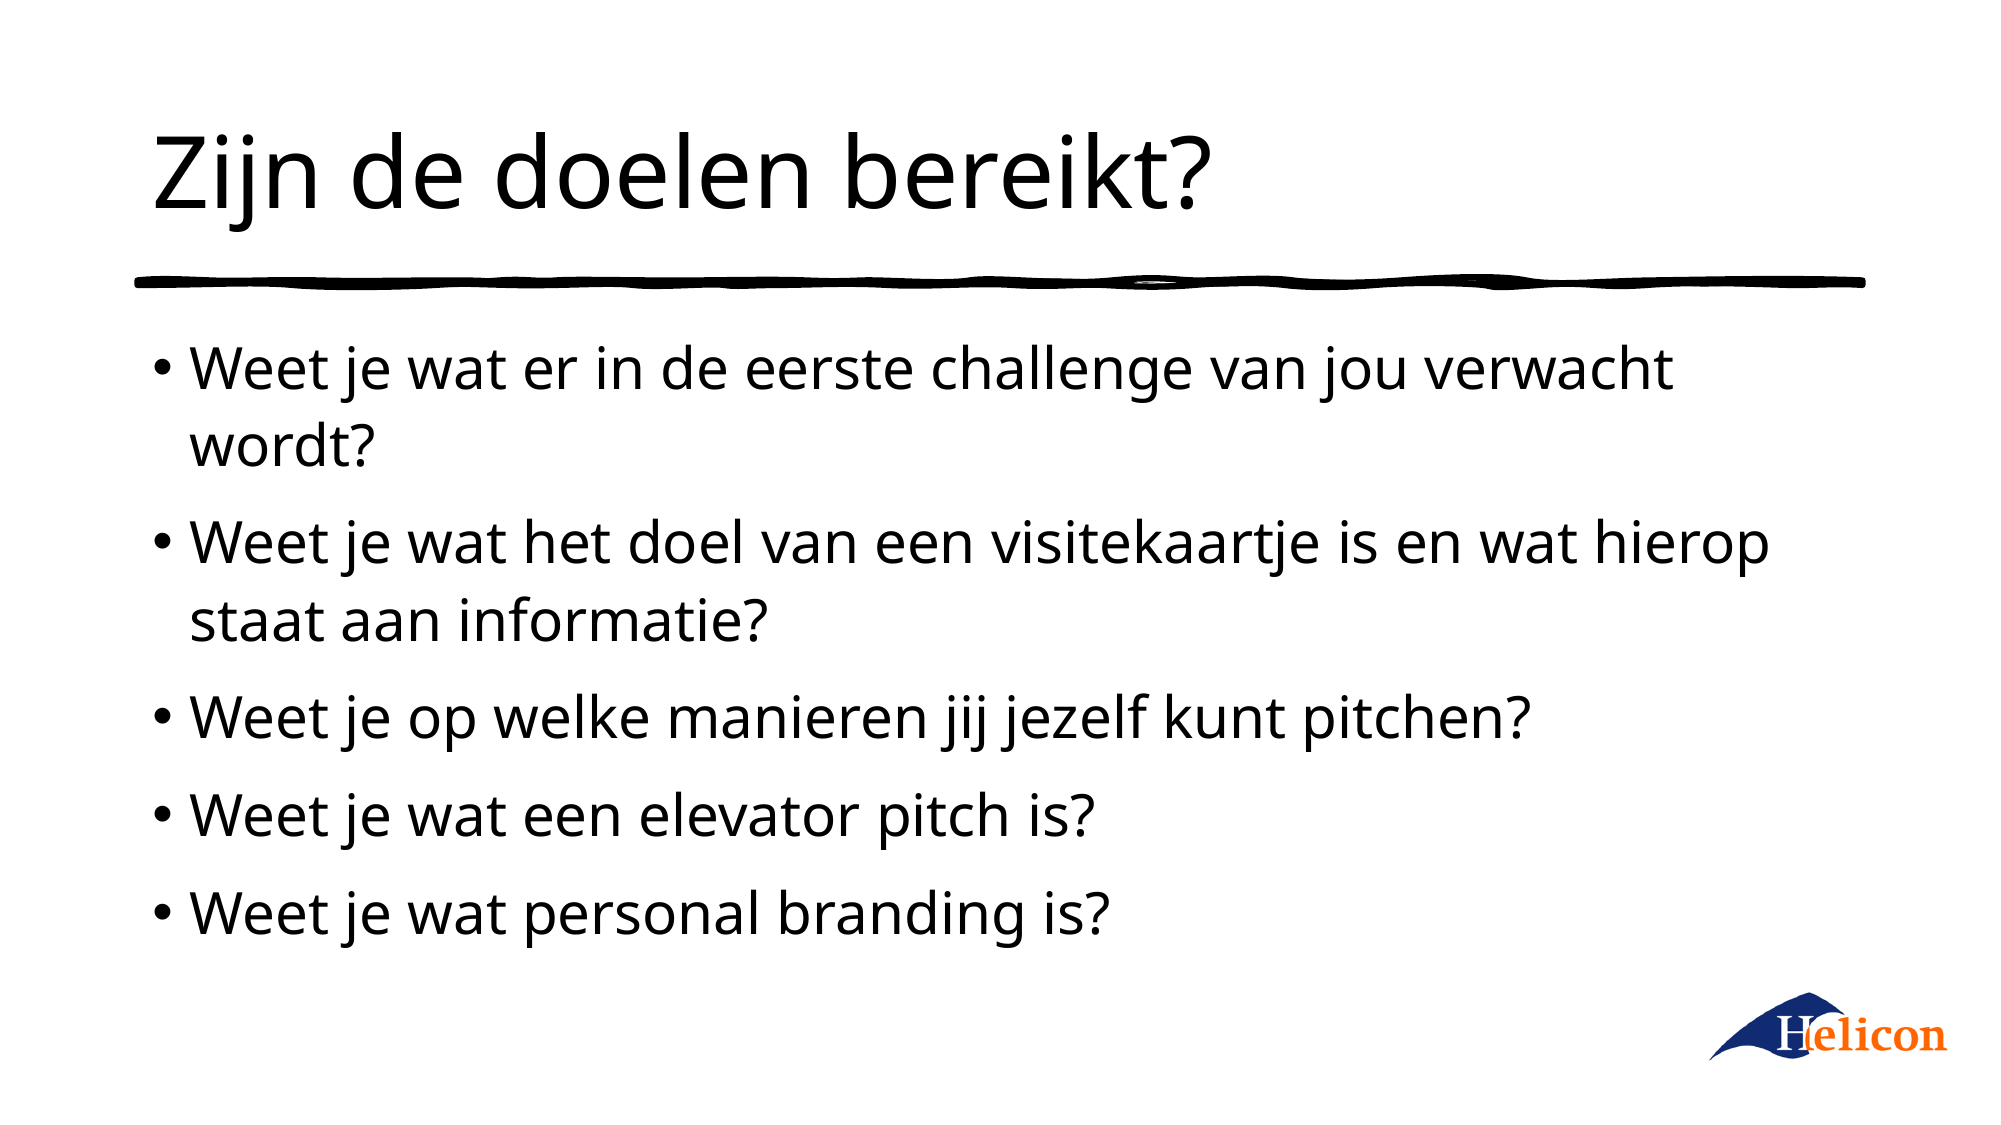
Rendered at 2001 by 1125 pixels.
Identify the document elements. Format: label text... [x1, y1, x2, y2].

title Zijn de doelen bereikt? [137, 59, 1863, 278]
picture [1671, 952, 2000, 1125]
list Weet je wat er in de eerste challenge van jou verwacht wordt? Weet je wat het doel van een visitekaartje is en wat hierop staat aan informatie? Weet je op welke manieren jij jezelf kunt pitchen? Weet je wat een elevator pitch is? Weet je wat personal branding is? [137, 316, 1863, 1014]
